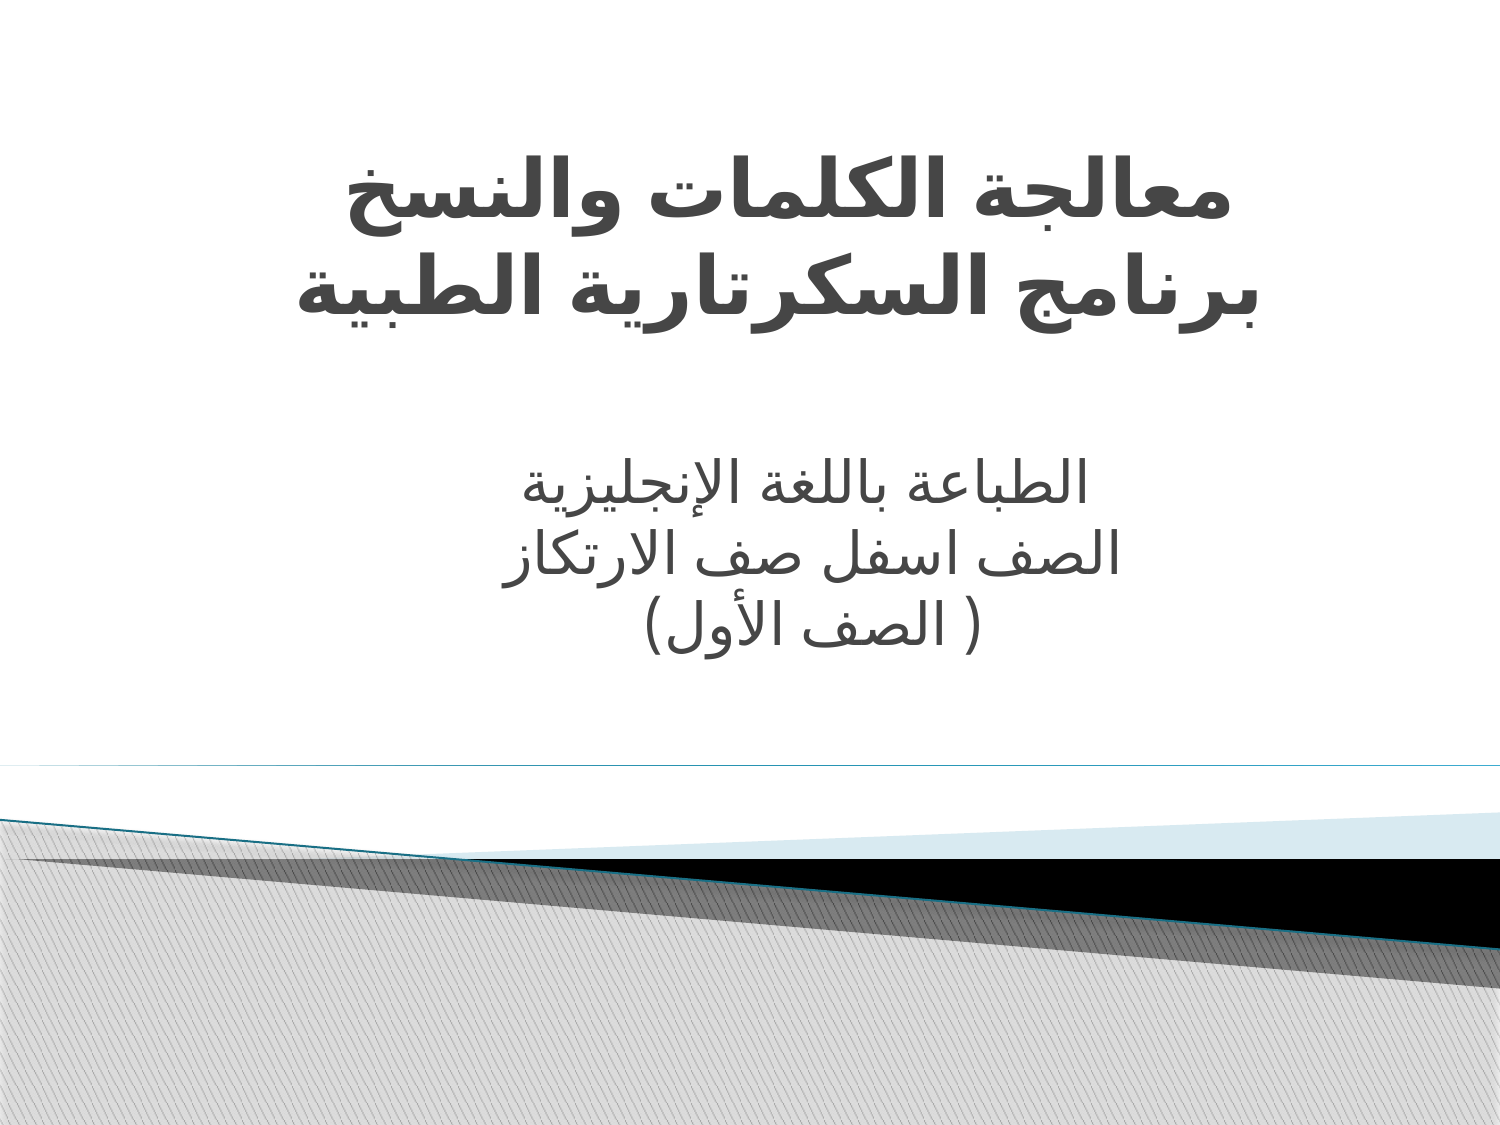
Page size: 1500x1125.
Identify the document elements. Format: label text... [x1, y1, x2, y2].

picture [5, 859, 1500, 989]
text_box الطباعة باللغة الإنجليزية الصف اسفل صف الارتكاز ( الصف الأول) [430, 432, 1181, 665]
title معالجة الكلمات والنسخ برنامج السكرتارية الطبية [277, 101, 1282, 338]
